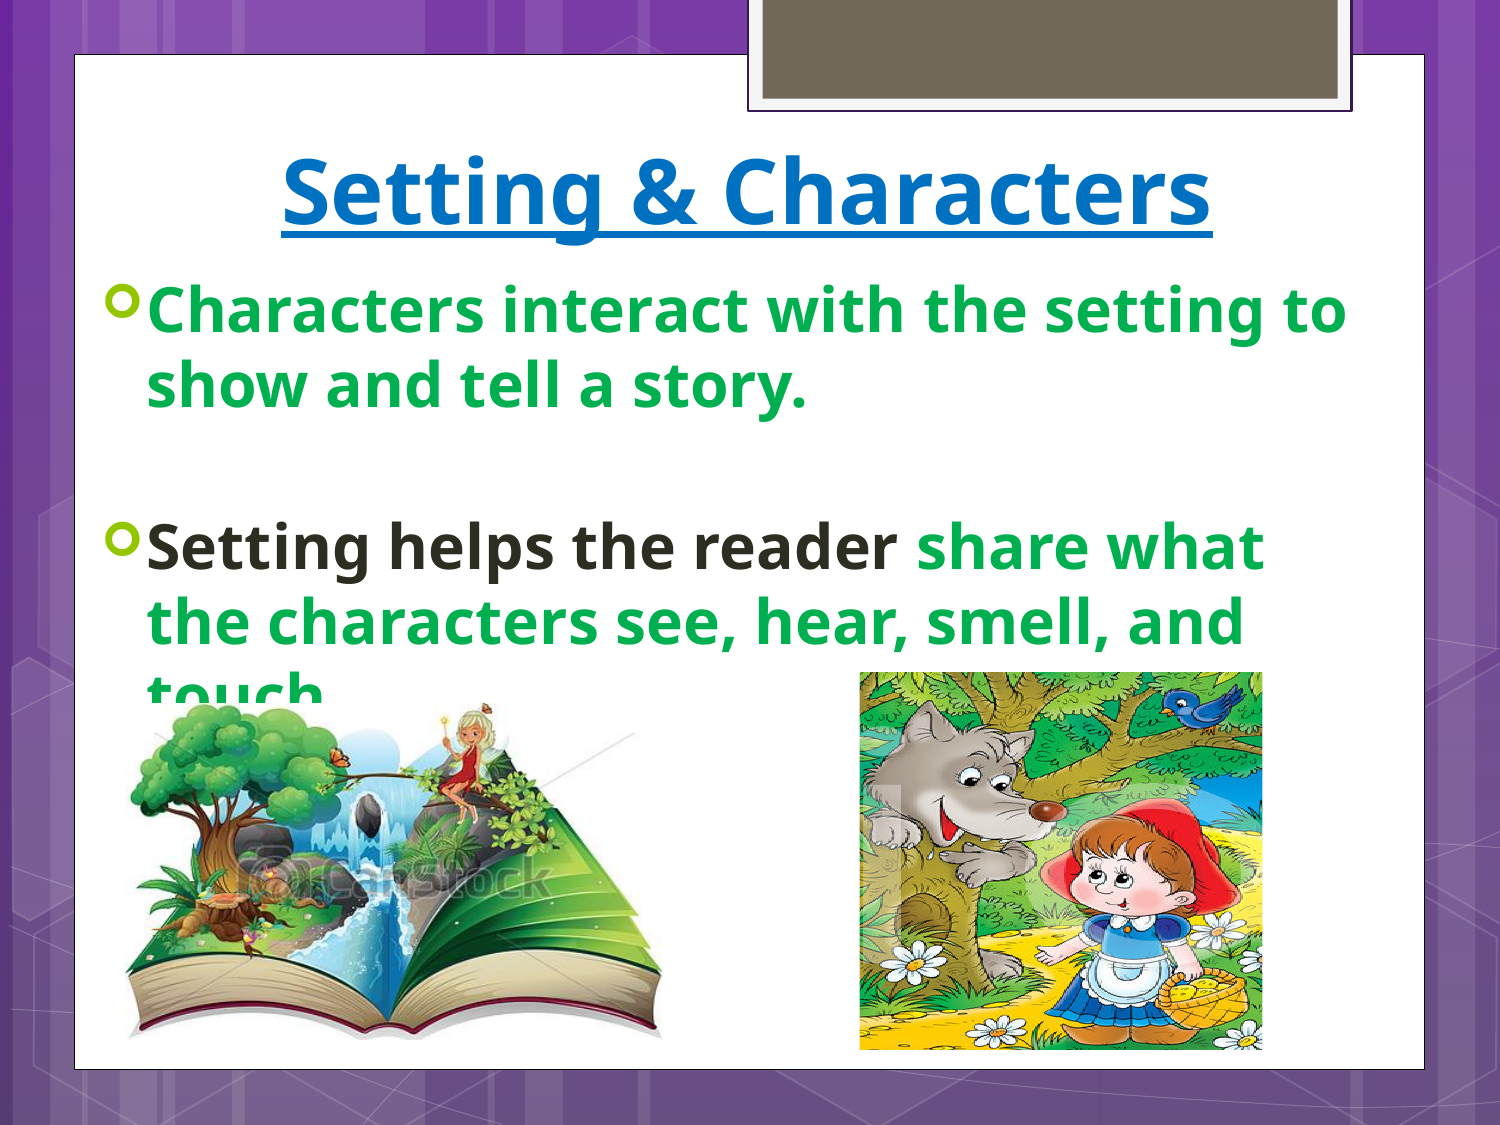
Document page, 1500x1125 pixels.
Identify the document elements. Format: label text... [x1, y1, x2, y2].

list Characters interact with the setting to show and tell a story. Setting helps the reader share what the characters see, hear, smell, and touch. [75, 262, 1400, 839]
picture [859, 672, 1263, 1051]
picture [124, 703, 663, 1040]
title Setting & Characters [171, 62, 1324, 250]
